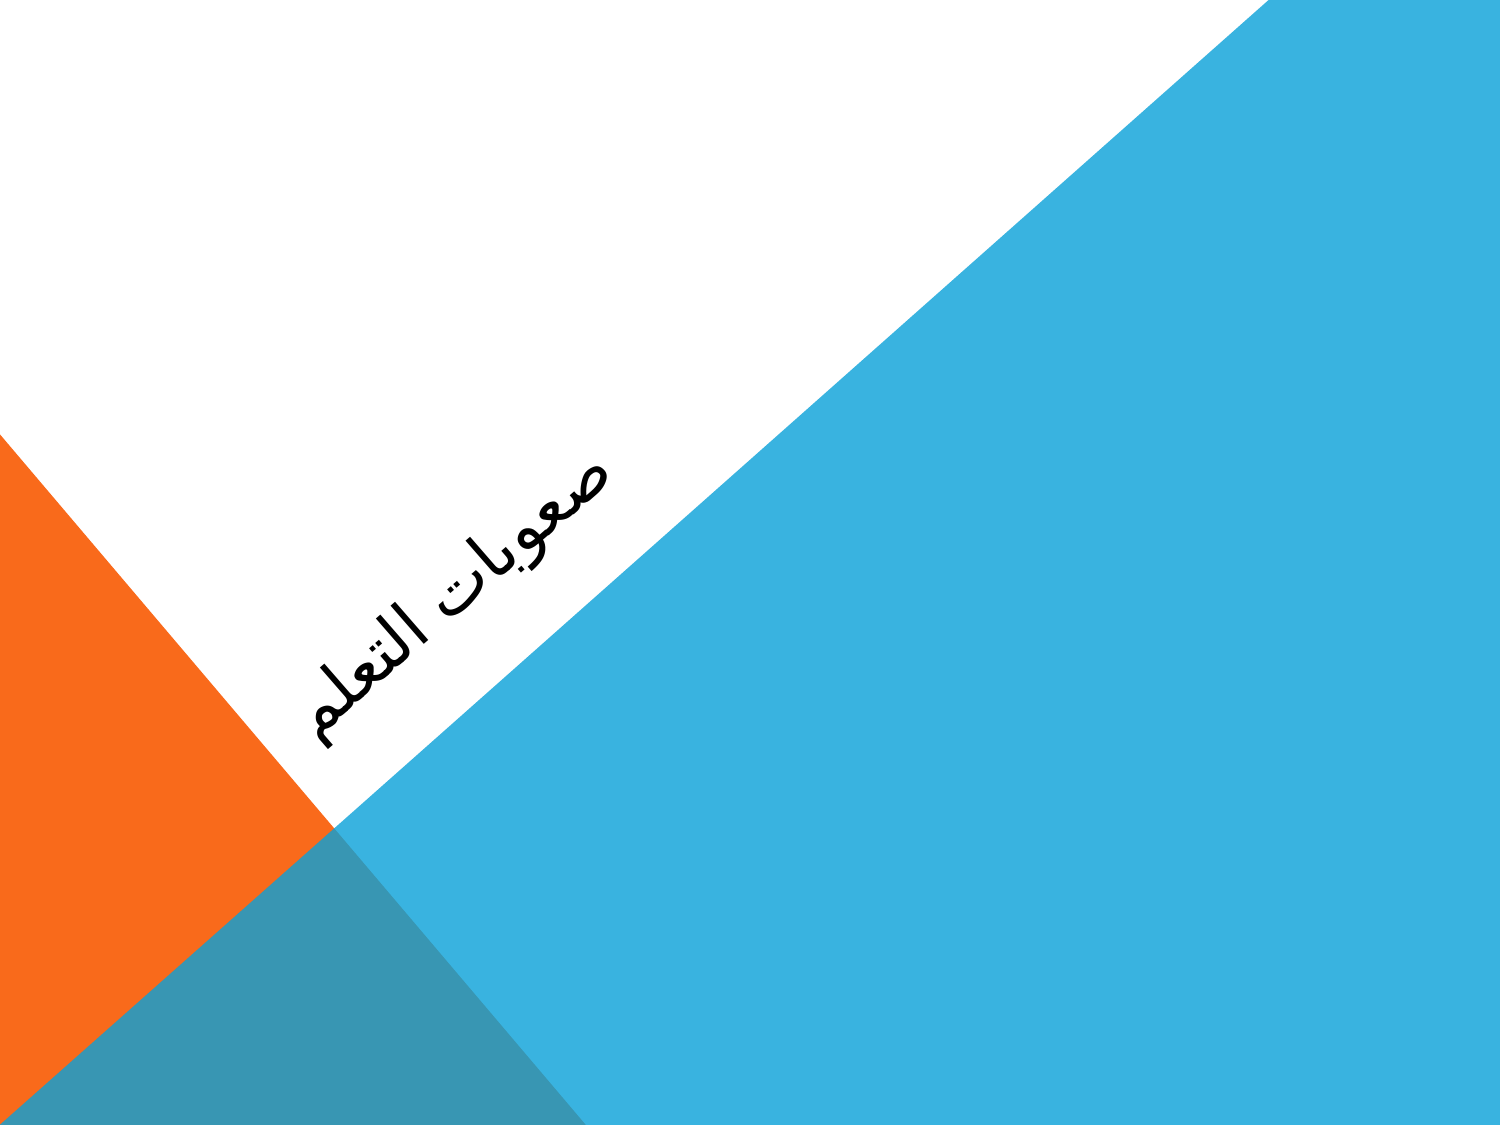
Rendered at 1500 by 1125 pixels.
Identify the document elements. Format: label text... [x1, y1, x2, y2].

title صعوبات التعلم [182, 4, 1012, 762]
